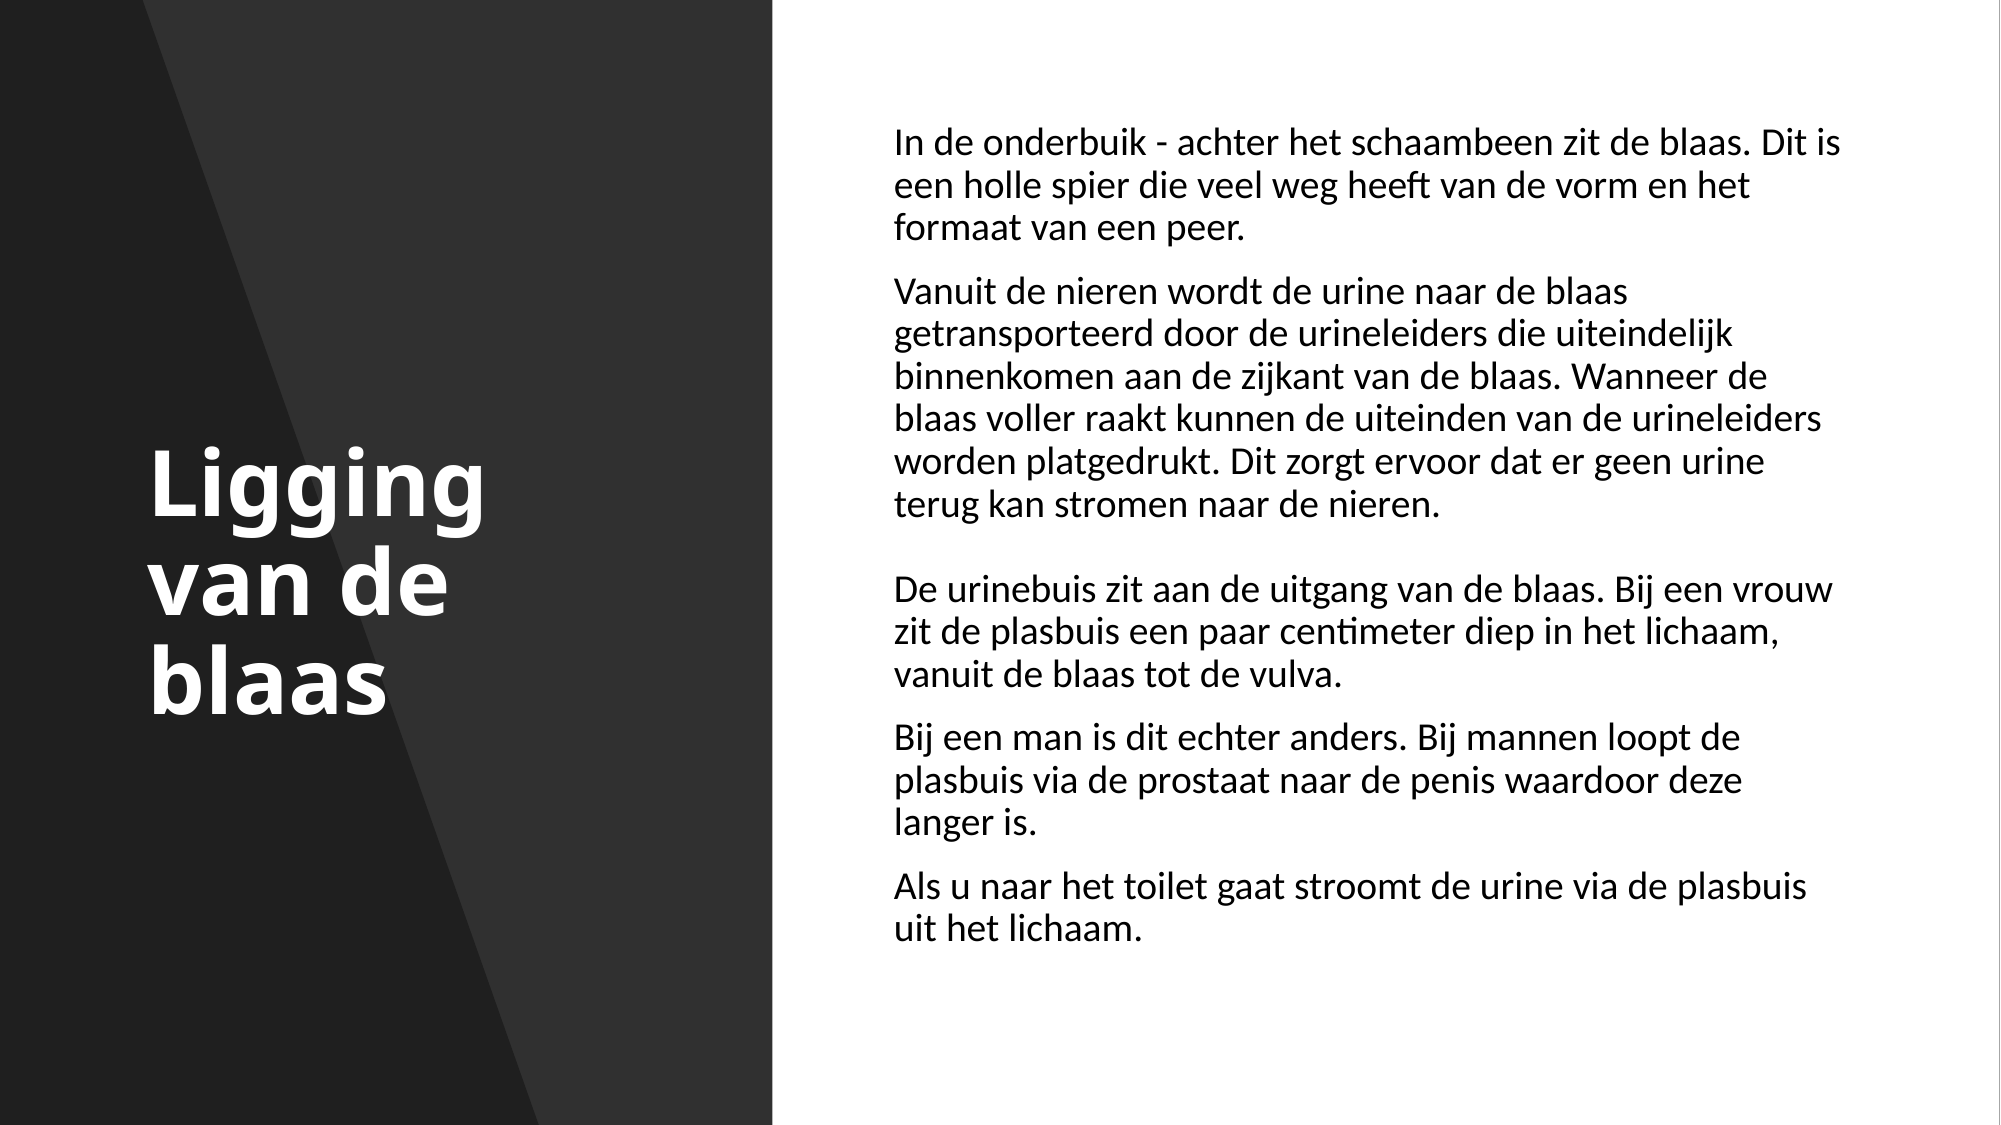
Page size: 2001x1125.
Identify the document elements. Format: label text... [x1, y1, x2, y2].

text_box [145, 0, 773, 1125]
text_box [773, 0, 2000, 1125]
text_box [0, 0, 540, 1125]
title Ligging van de blaas [131, 105, 671, 967]
list In de onderbuik - achter het schaambeen zit de blaas. Dit is een holle spier die veel weg heeft van de vorm en het formaat van een peer. Vanuit de nieren wordt de urine naar de blaas getransporteerd door de urineleiders die uiteindelijk binnenkomen aan de zijkant van de blaas. Wanneer de blaas voller raakt kunnen de uiteinden van de urineleiders worden platgedrukt. Dit zorgt ervoor dat er geen urine terug kan stromen naar de nieren. De urinebuis zit aan de uitgang van de blaas. Bij een vrouw zit de plasbuis een paar centimeter diep in het lichaam, vanuit de blaas tot de vulva. Bij een man is dit echter anders. Bij mannen loopt de plasbuis via de prostaat naar de penis waardoor deze langer is. Als u naar het toilet gaat stroomt de urine via de plasbuis uit het lichaam. [878, 105, 1868, 967]
